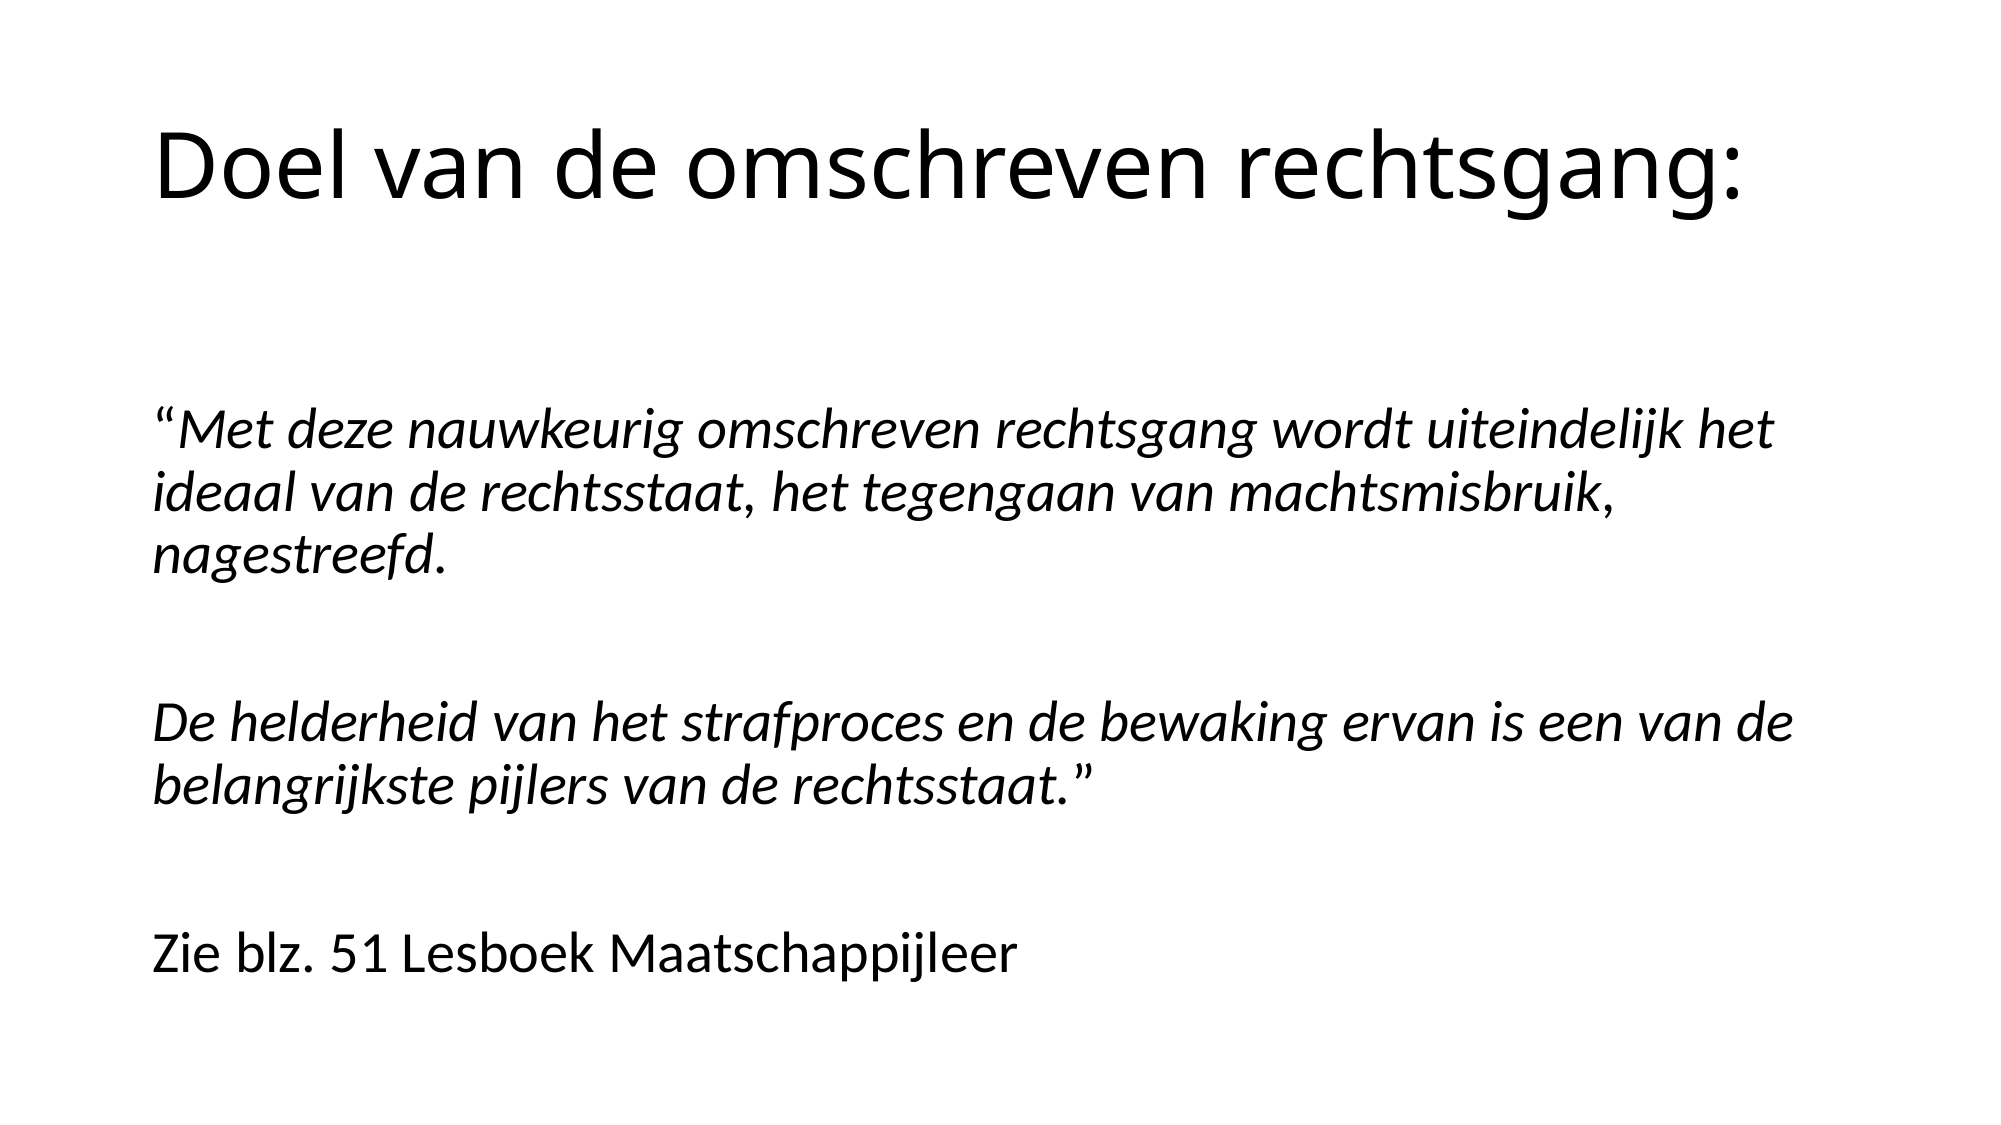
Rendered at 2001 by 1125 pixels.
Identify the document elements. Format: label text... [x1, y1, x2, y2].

title Doel van de omschreven rechtsgang: [137, 59, 1863, 278]
list “Met deze nauwkeurig omschreven rechtsgang wordt uiteindelijk het ideaal van de rechtsstaat, het tegengaan van machtsmisbruik, nagestreefd. De helderheid van het strafproces en de bewaking ervan is een van de belangrijkste pijlers van de rechtsstaat.” Zie blz. 51 Lesboek Maatschappijleer [137, 299, 1863, 1014]
